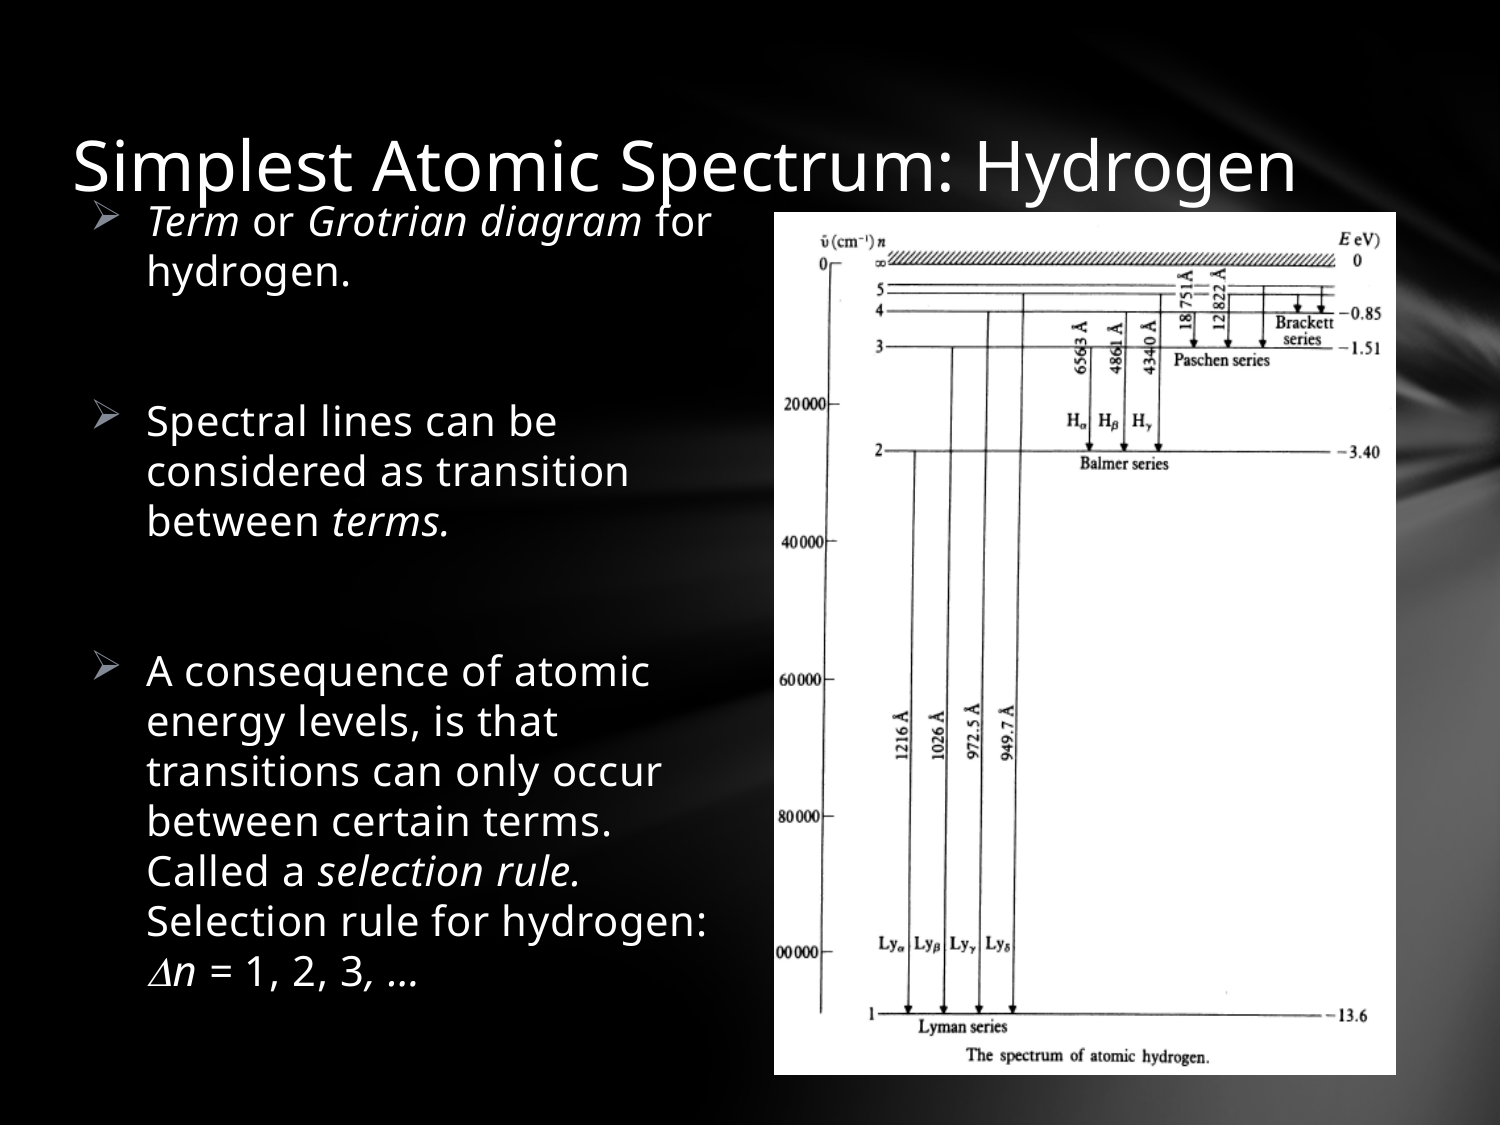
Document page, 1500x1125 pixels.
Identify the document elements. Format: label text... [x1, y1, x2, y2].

footer PY3P05 [937, 1024, 1413, 1103]
picture [774, 212, 1396, 1076]
title Simplest Atomic Spectrum: Hydrogen [57, 37, 1318, 213]
list Term or Grotrian diagram for hydrogen. Spectral lines can be considered as transition between terms. A consequence of atomic energy levels, is that transitions can only occur between certain terms. Called a selection rule. Selection rule for hydrogen: n = 1, 2, 3, … [75, 187, 763, 1005]
